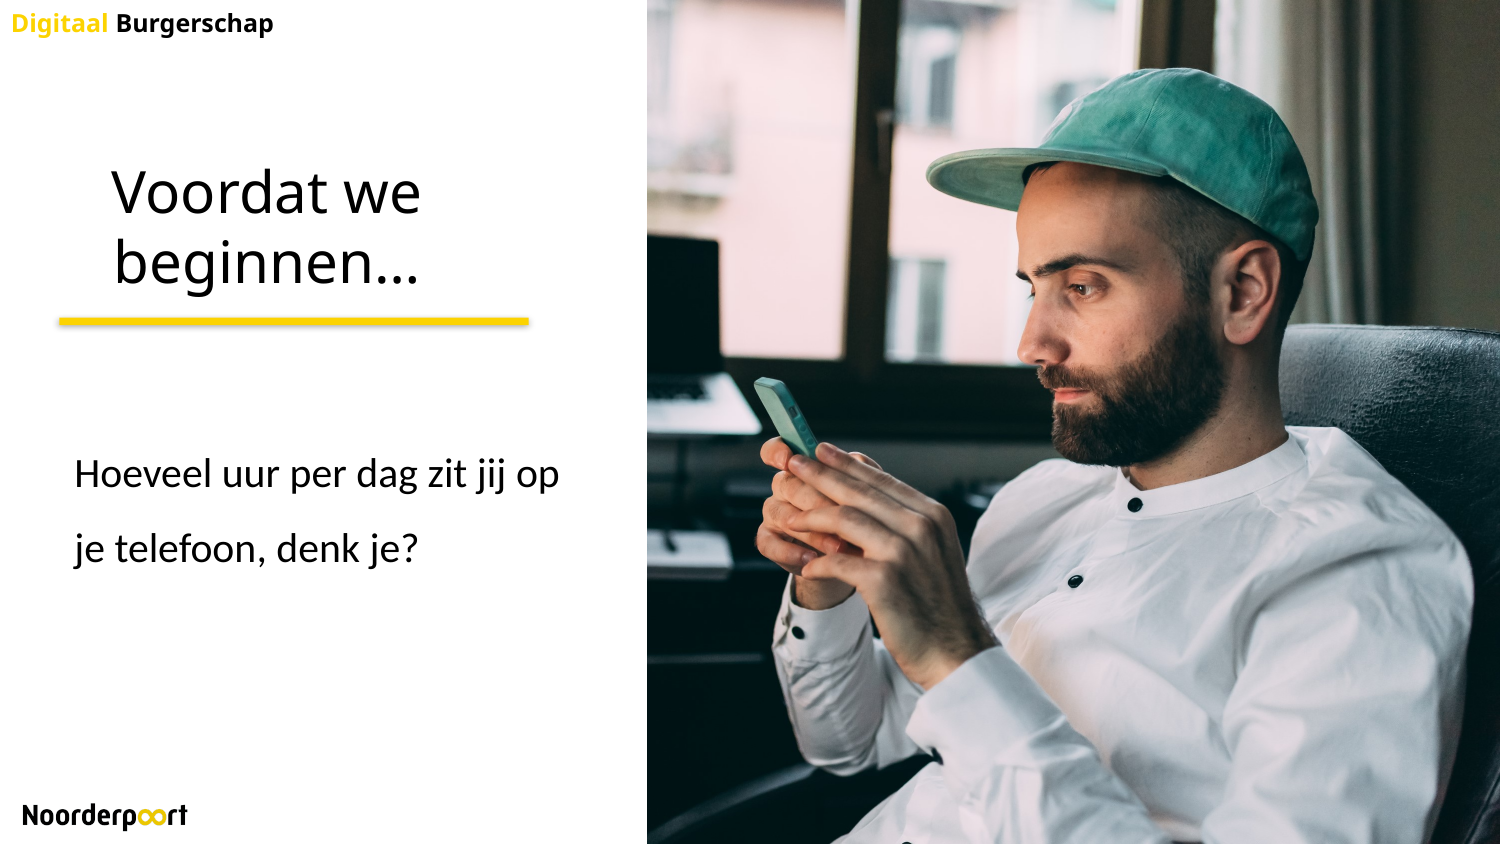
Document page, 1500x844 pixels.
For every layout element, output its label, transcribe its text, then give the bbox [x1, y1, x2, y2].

text_box Voordat we beginnen… [5, 147, 529, 303]
text_box [59, 317, 529, 326]
picture [647, 0, 1500, 844]
text_box Hoeveel uur per dag zit jij op je telefoon, denk je? [59, 413, 583, 596]
text_box Digitaal Burgerschap [0, 0, 311, 45]
picture [21, 801, 188, 832]
